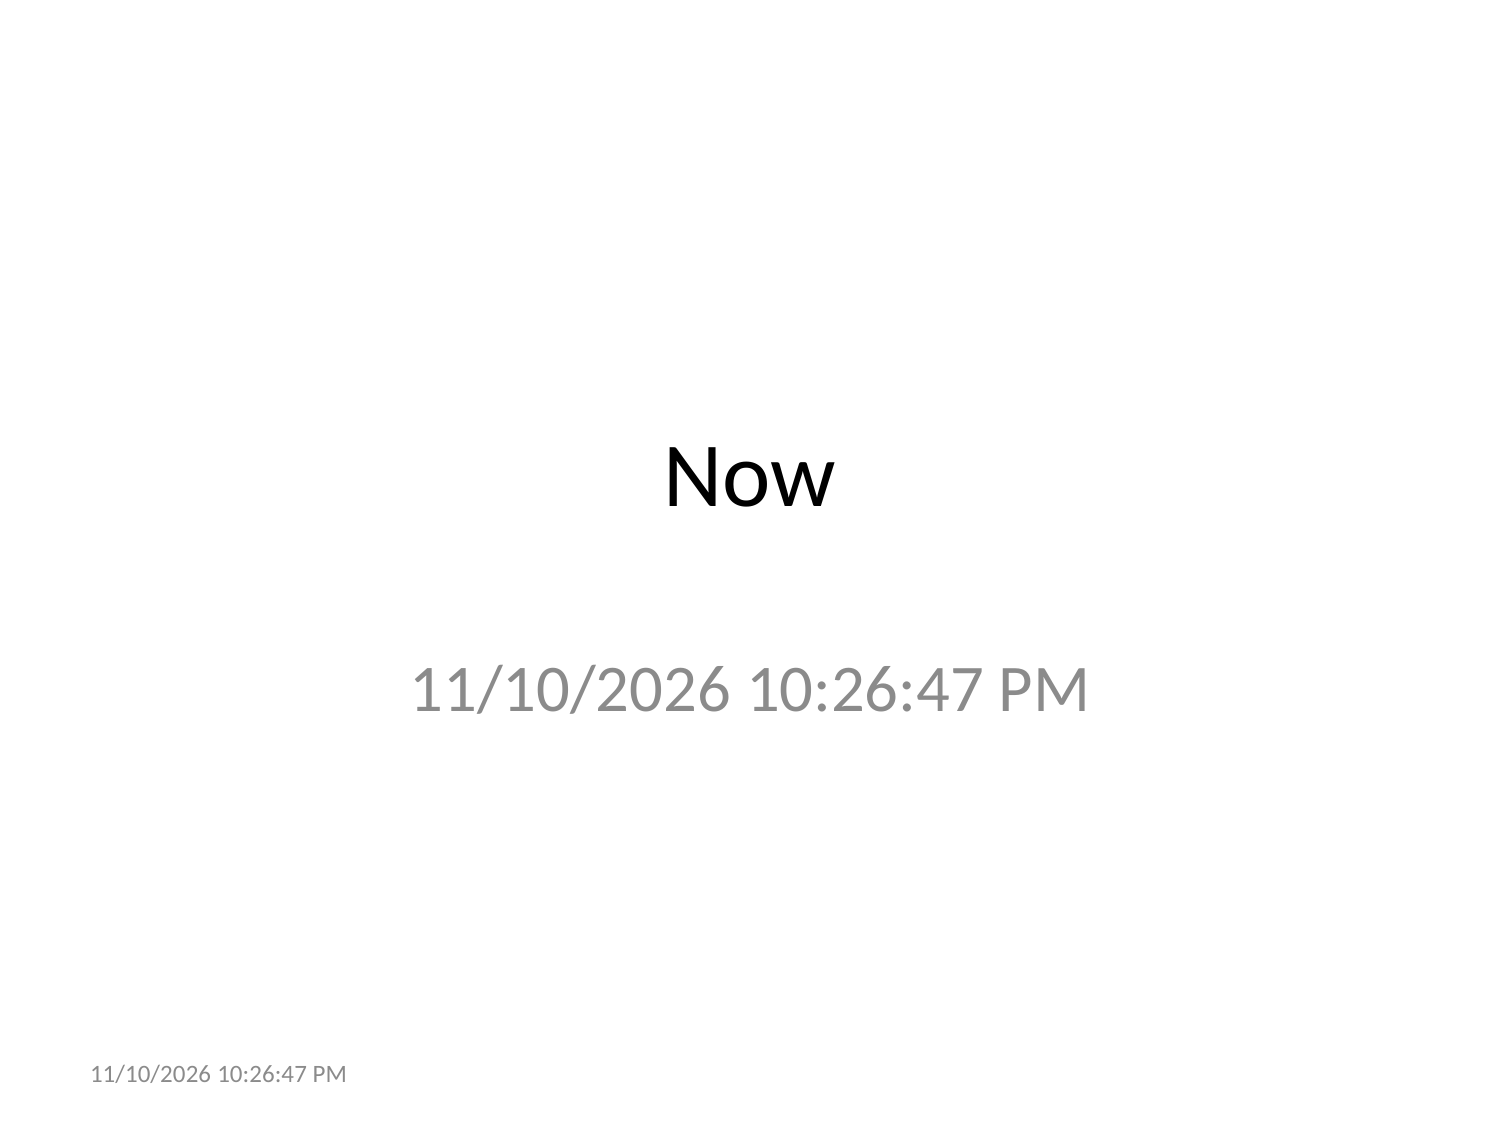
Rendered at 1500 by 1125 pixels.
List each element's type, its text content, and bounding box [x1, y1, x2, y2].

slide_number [75, 1042, 425, 1103]
title Now [112, 349, 1388, 591]
subtitle 2011-12-19 10:20:04 AM [225, 637, 1275, 925]
